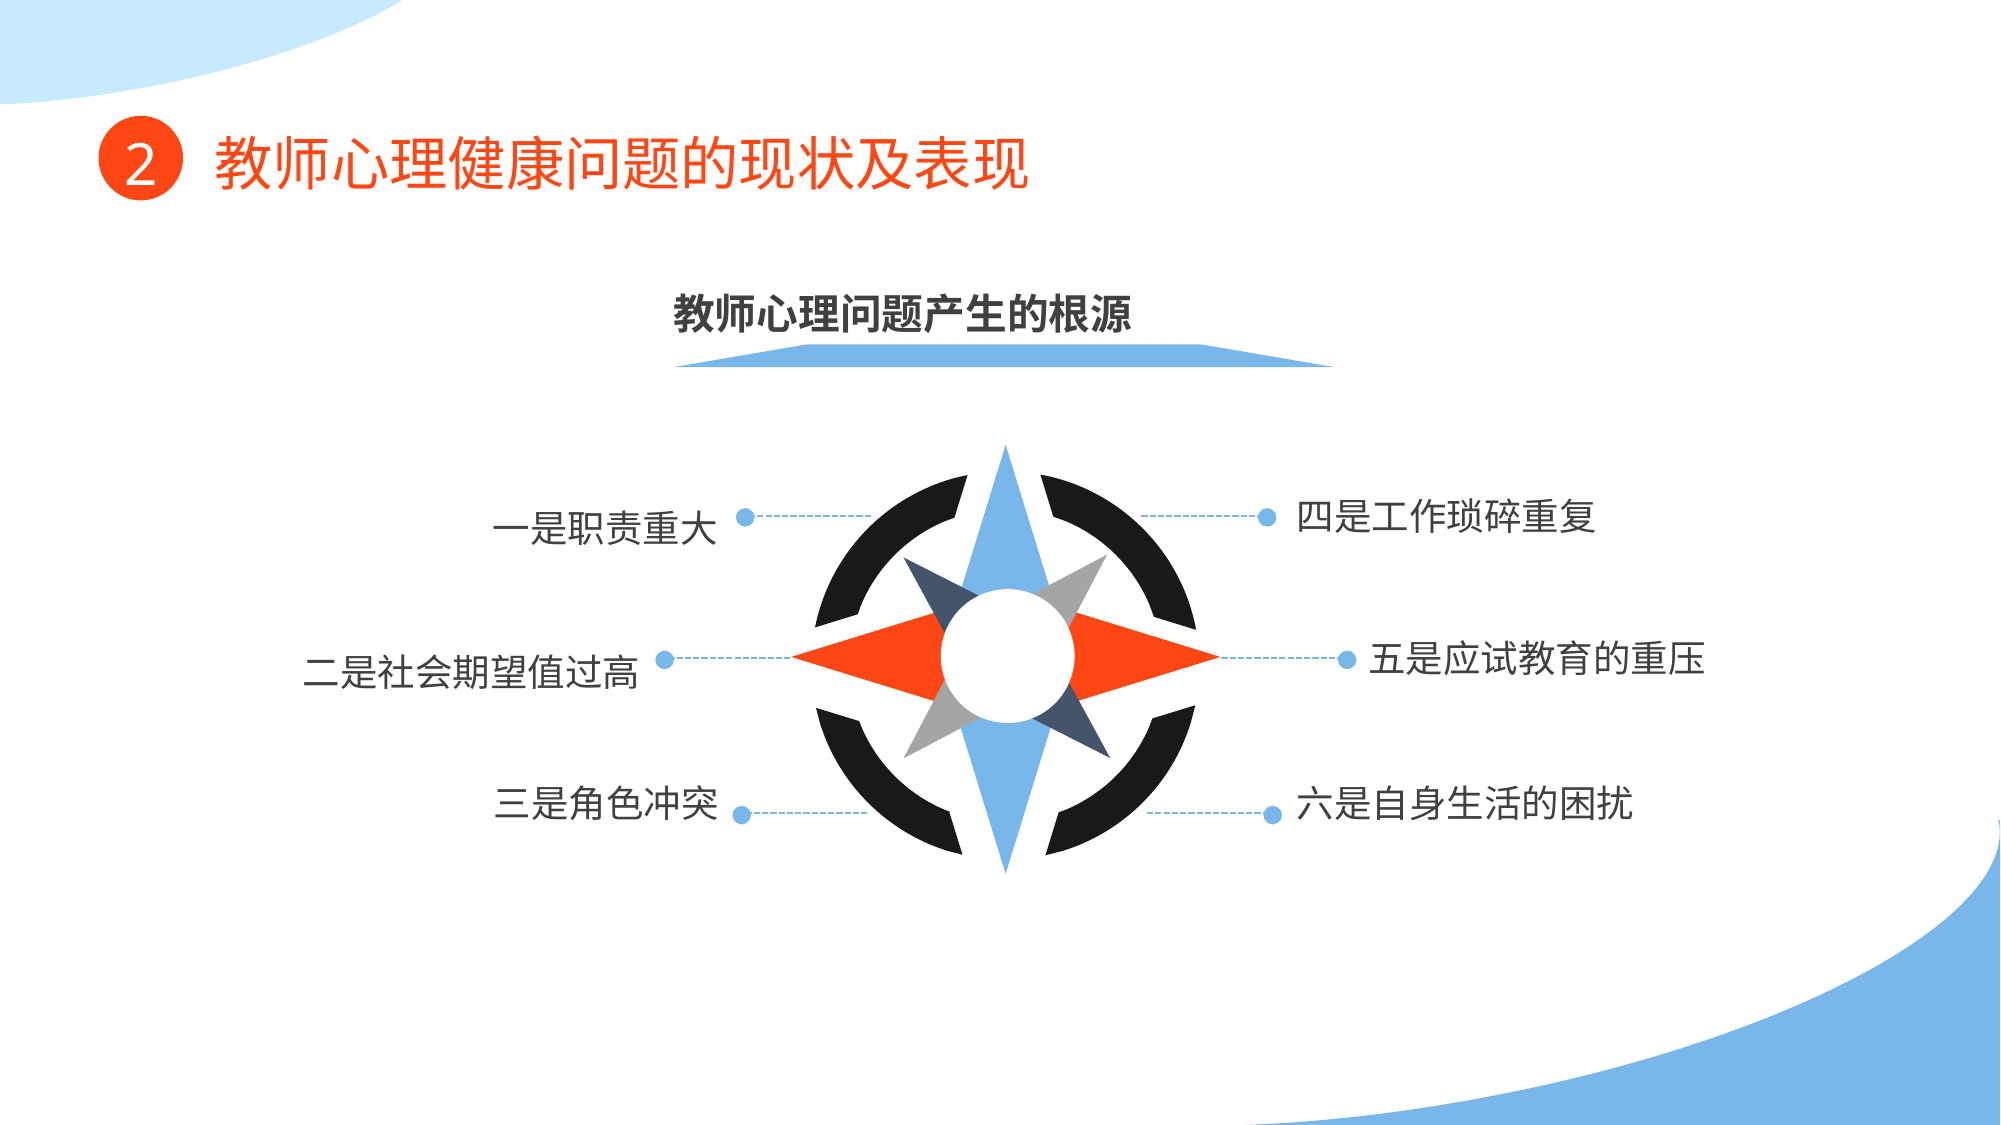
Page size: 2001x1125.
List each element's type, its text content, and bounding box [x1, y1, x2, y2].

text_box 教师心理健康问题的现状及表现 [200, 119, 1164, 205]
text_box 六是自身生活的困扰 [1357, 771, 1655, 833]
text_box 二是社会期望值过高 [287, 596, 655, 702]
text_box 五是应试教育的重压 [1357, 626, 1722, 688]
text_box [655, 444, 1357, 874]
text_box 四是工作琐碎重复 [1357, 485, 1618, 546]
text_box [658, 280, 1354, 367]
text_box 三是角色冲突 [478, 771, 655, 833]
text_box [98, 115, 184, 205]
text_box 一是职责重大 [477, 452, 655, 559]
